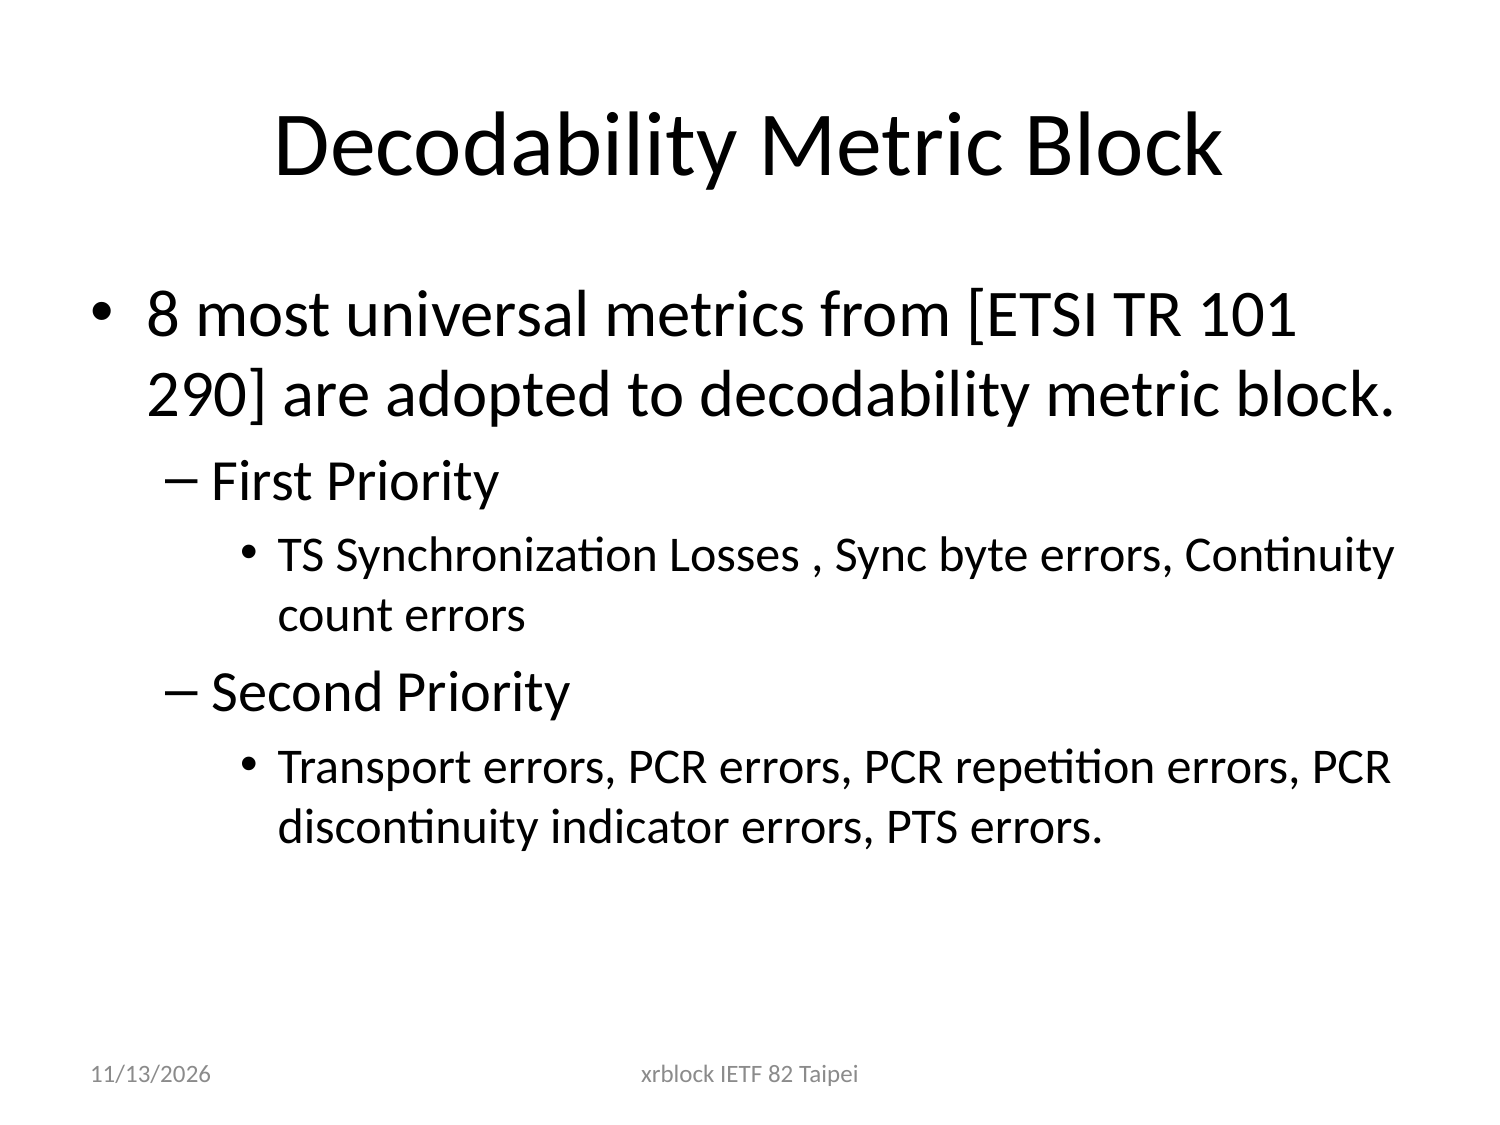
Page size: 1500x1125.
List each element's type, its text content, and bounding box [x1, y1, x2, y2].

list 8 most universal metrics from [ETSI TR 101 290] are adopted to decodability metric block. First Priority TS Synchronization Losses , Sync byte errors, Continuity count errors Second Priority Transport errors, PCR errors, PCR repetition errors, PCR discontinuity indicator errors, PTS errors. [75, 262, 1425, 1005]
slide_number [75, 1042, 425, 1103]
title Decodability Metric Block [75, 45, 1425, 233]
footer xrblock IETF 82 Taipei [512, 1042, 988, 1103]
